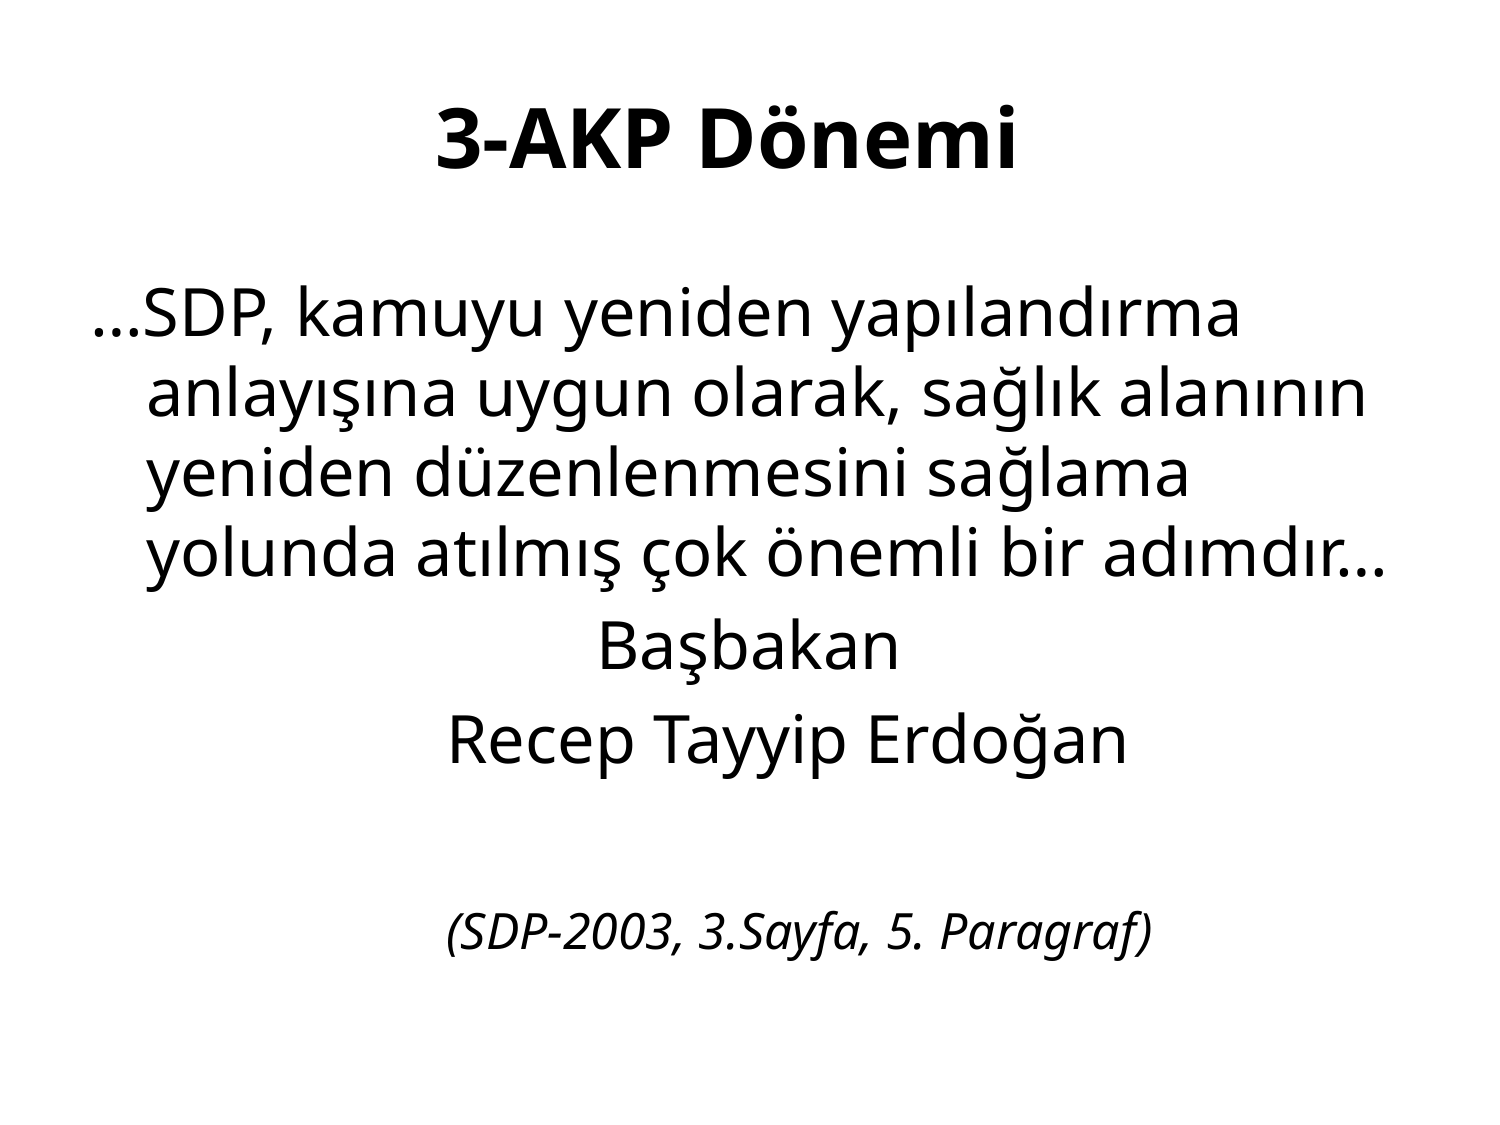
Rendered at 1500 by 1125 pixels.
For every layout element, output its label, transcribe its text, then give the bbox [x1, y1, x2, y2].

text_box 3-AKP Dönemi [420, 78, 1036, 193]
list …SDP, kamuyu yeniden yapılandırma anlayışına uygun olarak, sağlık alanının yeniden düzenlenmesini sağlama yolunda atılmış çok önemli bir adımdır… Başbakan Recep Tayyip Erdoğan (SDP-2003, 3.Sayfa, 5. Paragraf) [75, 262, 1425, 1005]
